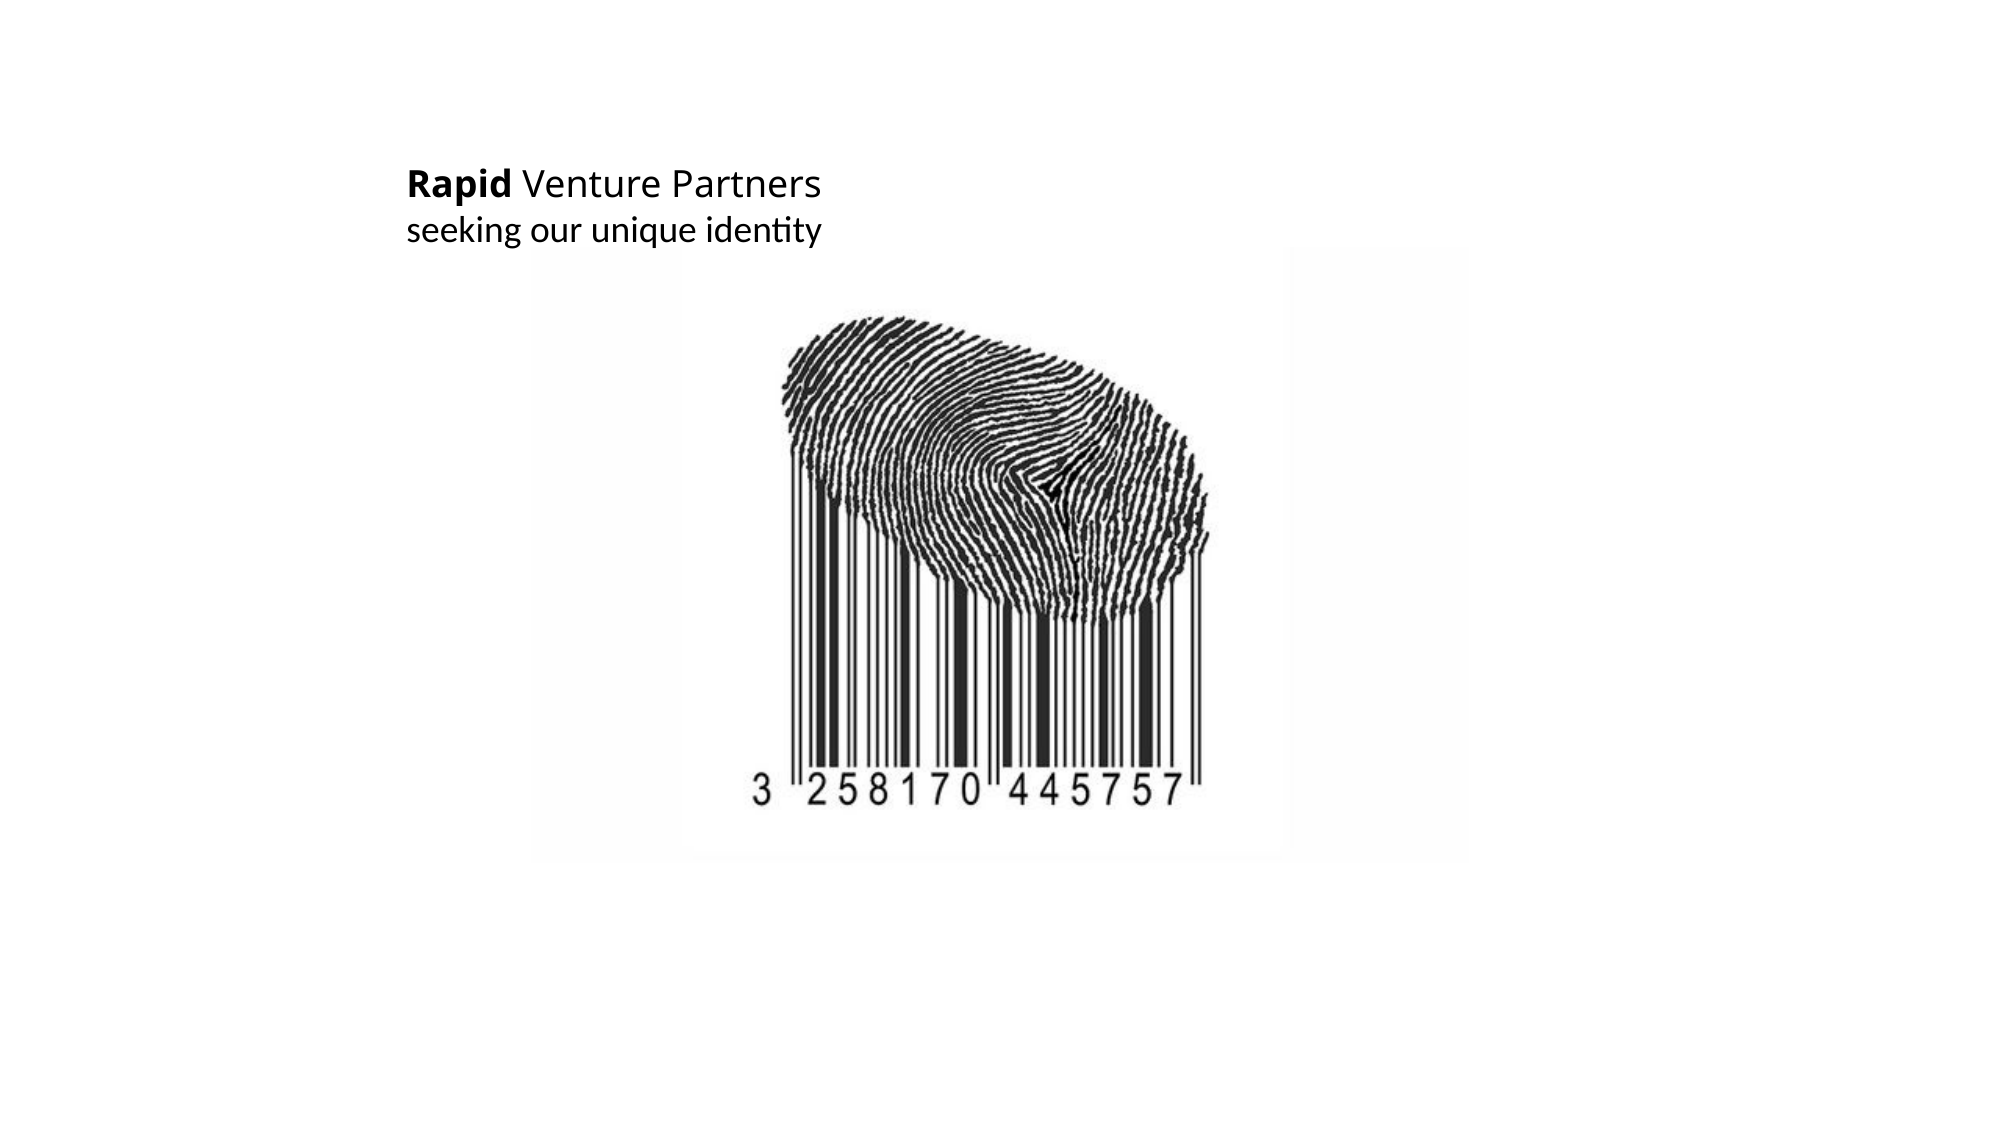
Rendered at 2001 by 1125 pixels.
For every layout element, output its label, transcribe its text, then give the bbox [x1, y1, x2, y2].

text_box Rapid Venture Partners seeking our unique identity [391, 153, 1589, 348]
picture [531, 247, 1469, 864]
